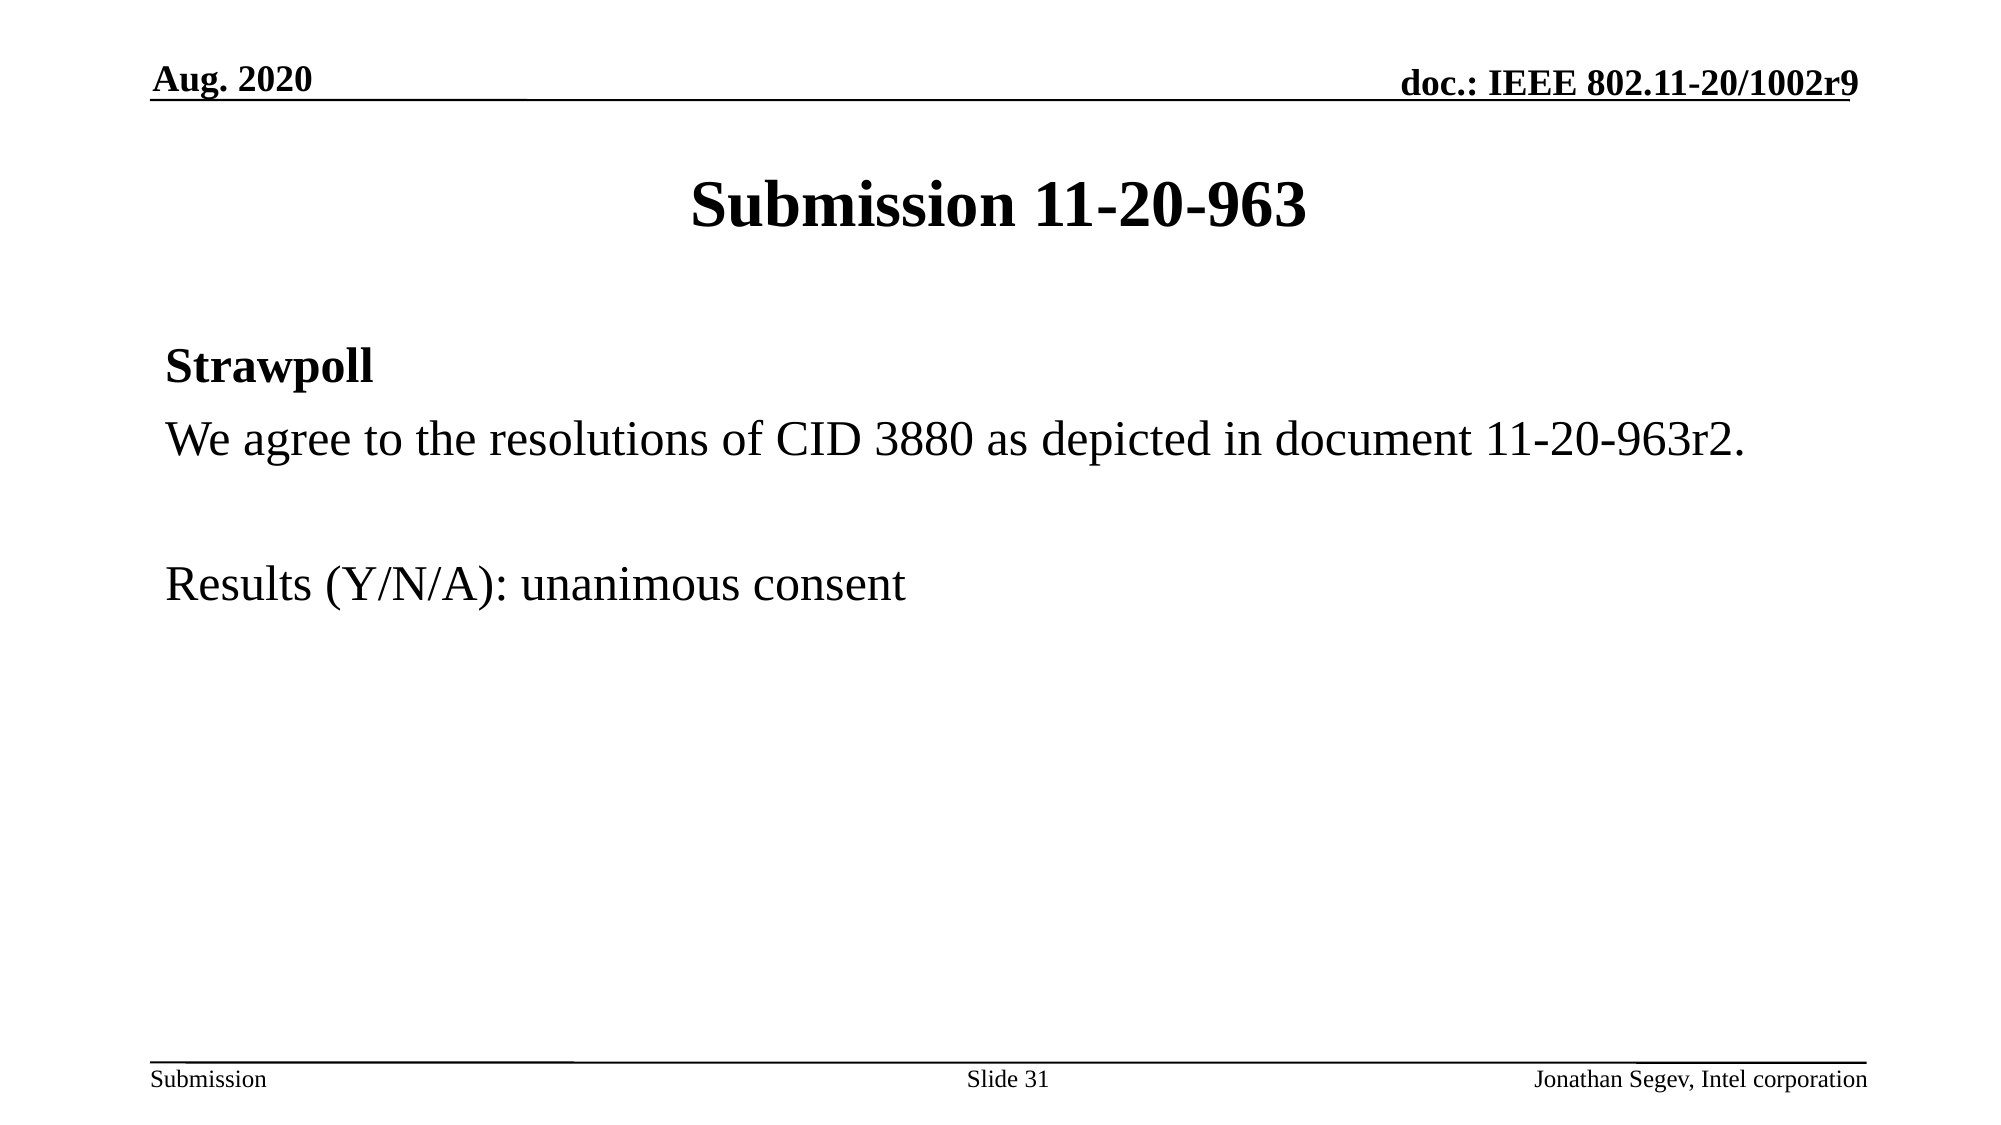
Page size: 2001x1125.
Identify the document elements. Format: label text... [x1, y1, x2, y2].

list Strawpoll We agree to the resolutions of CID 3880 as depicted in document 11-20-963r2. Results (Y/N/A): unanimous consent [149, 324, 1850, 1000]
footer Jonathan Segev, Intel corporation [1171, 1061, 1869, 1093]
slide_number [152, 54, 563, 100]
title Submission 11-20-963 [149, 112, 1850, 288]
slide_number Slide 31 [950, 1061, 1067, 1123]
